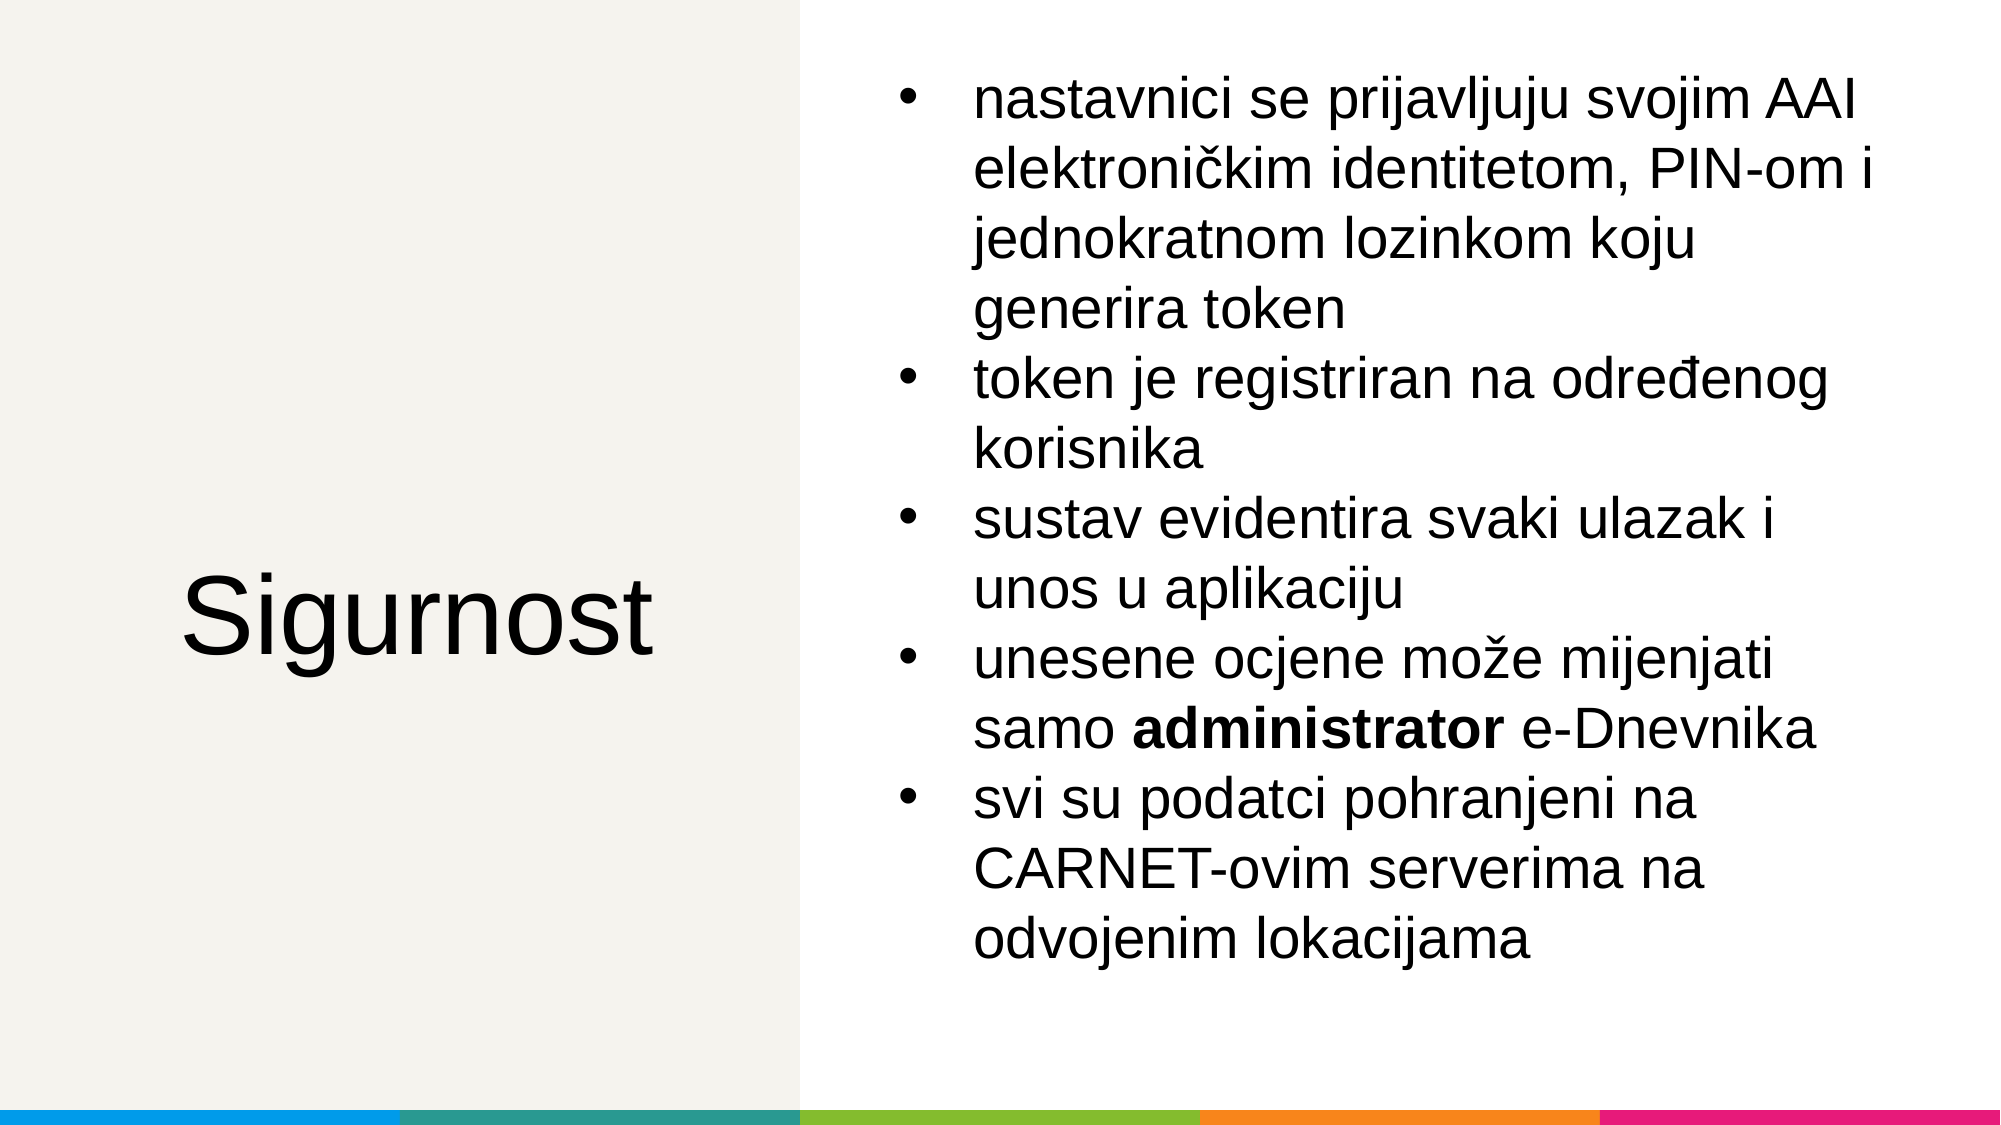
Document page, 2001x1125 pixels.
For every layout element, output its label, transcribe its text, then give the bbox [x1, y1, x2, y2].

title Sigurnost [94, 423, 740, 687]
text_box nastavnici se prijavljuju svojim AAI elektroničkim identitetom, PIN-om i jednokratnom lozinkom koju generira token token je registriran na određenog korisnika sustav evidentira svaki ulazak i unos u aplikaciju unesene ocjene može mijenjati samo administrator e-Dnevnika svi su podatci pohranjeni na CARNET-ovim serverima na odvojenim lokacijama [883, 52, 1924, 978]
